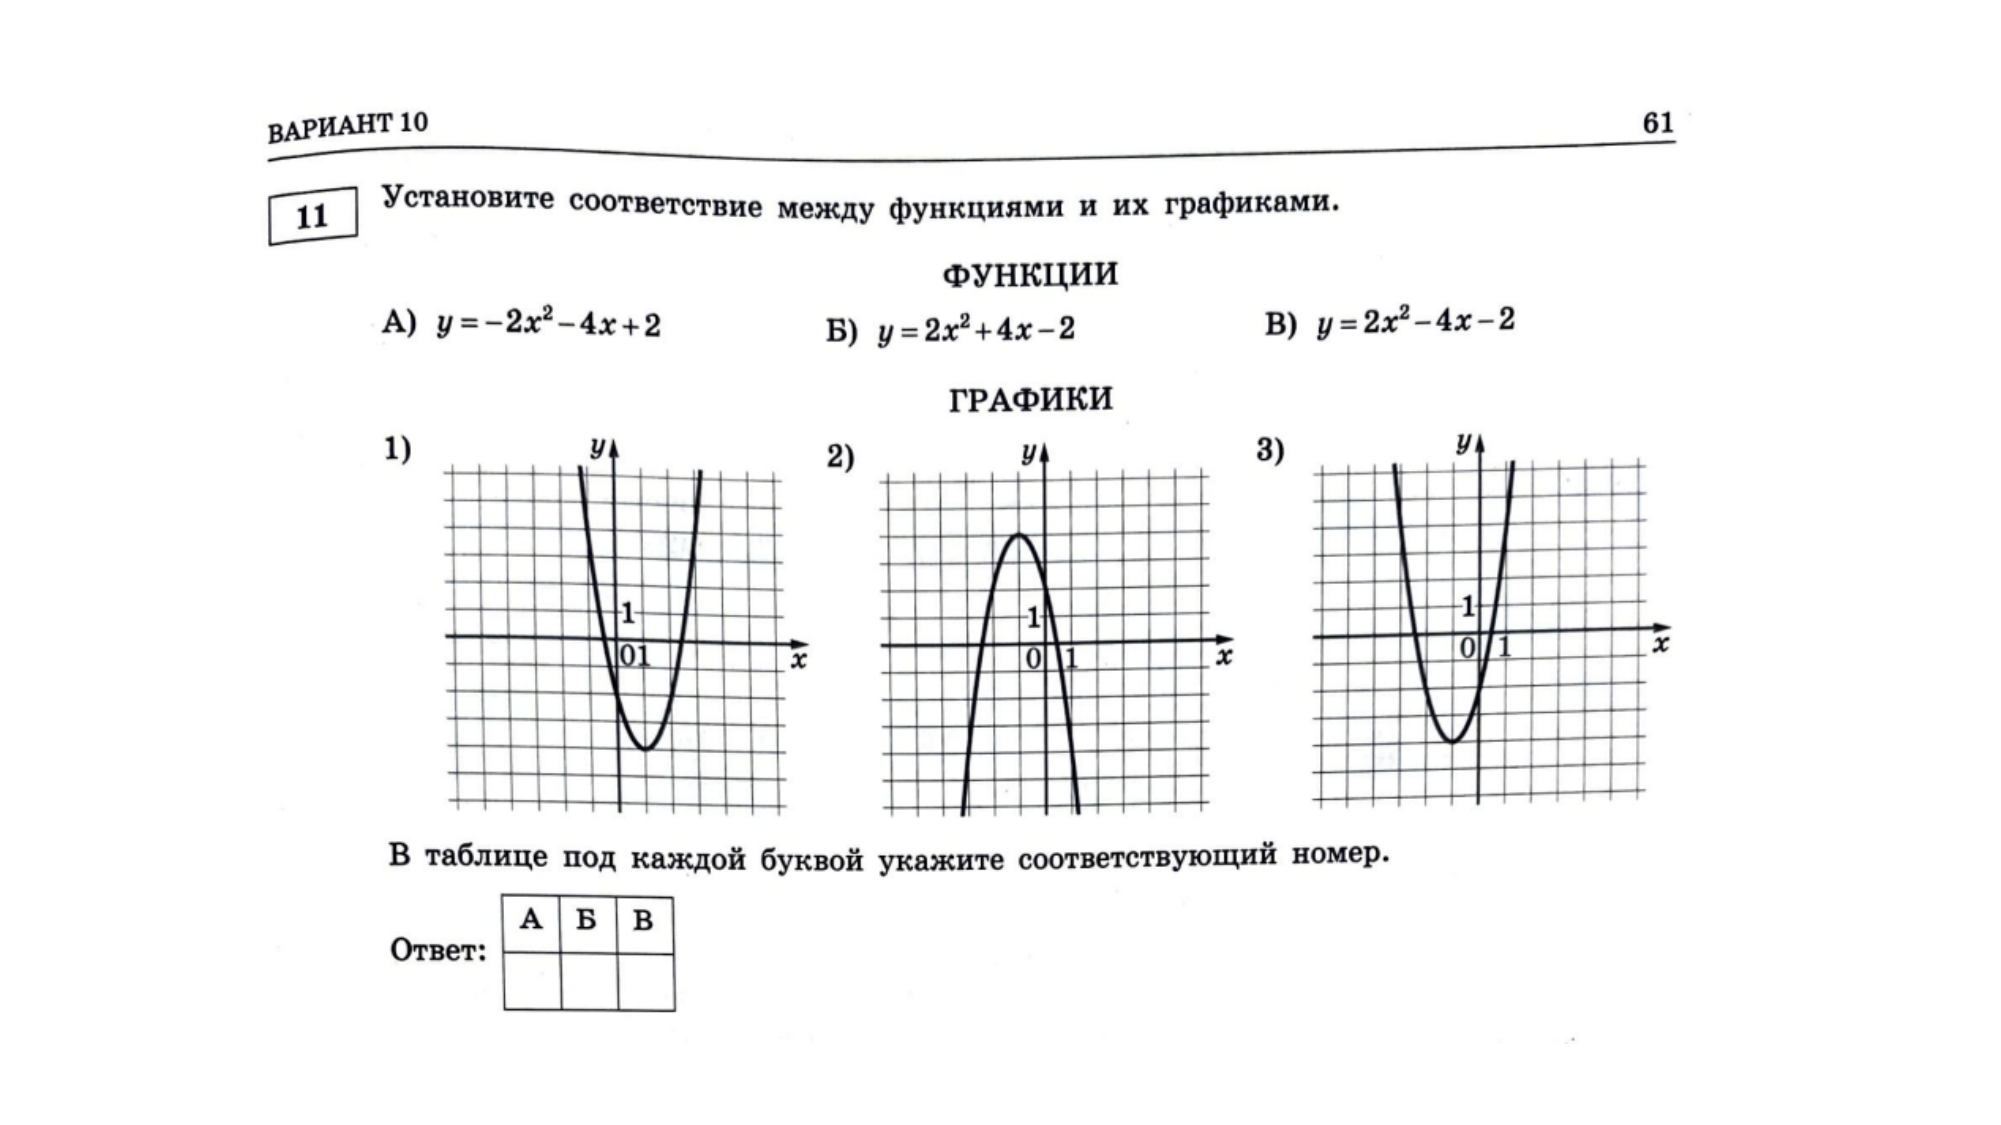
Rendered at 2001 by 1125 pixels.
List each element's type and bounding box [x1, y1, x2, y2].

picture [256, 81, 1744, 1044]
